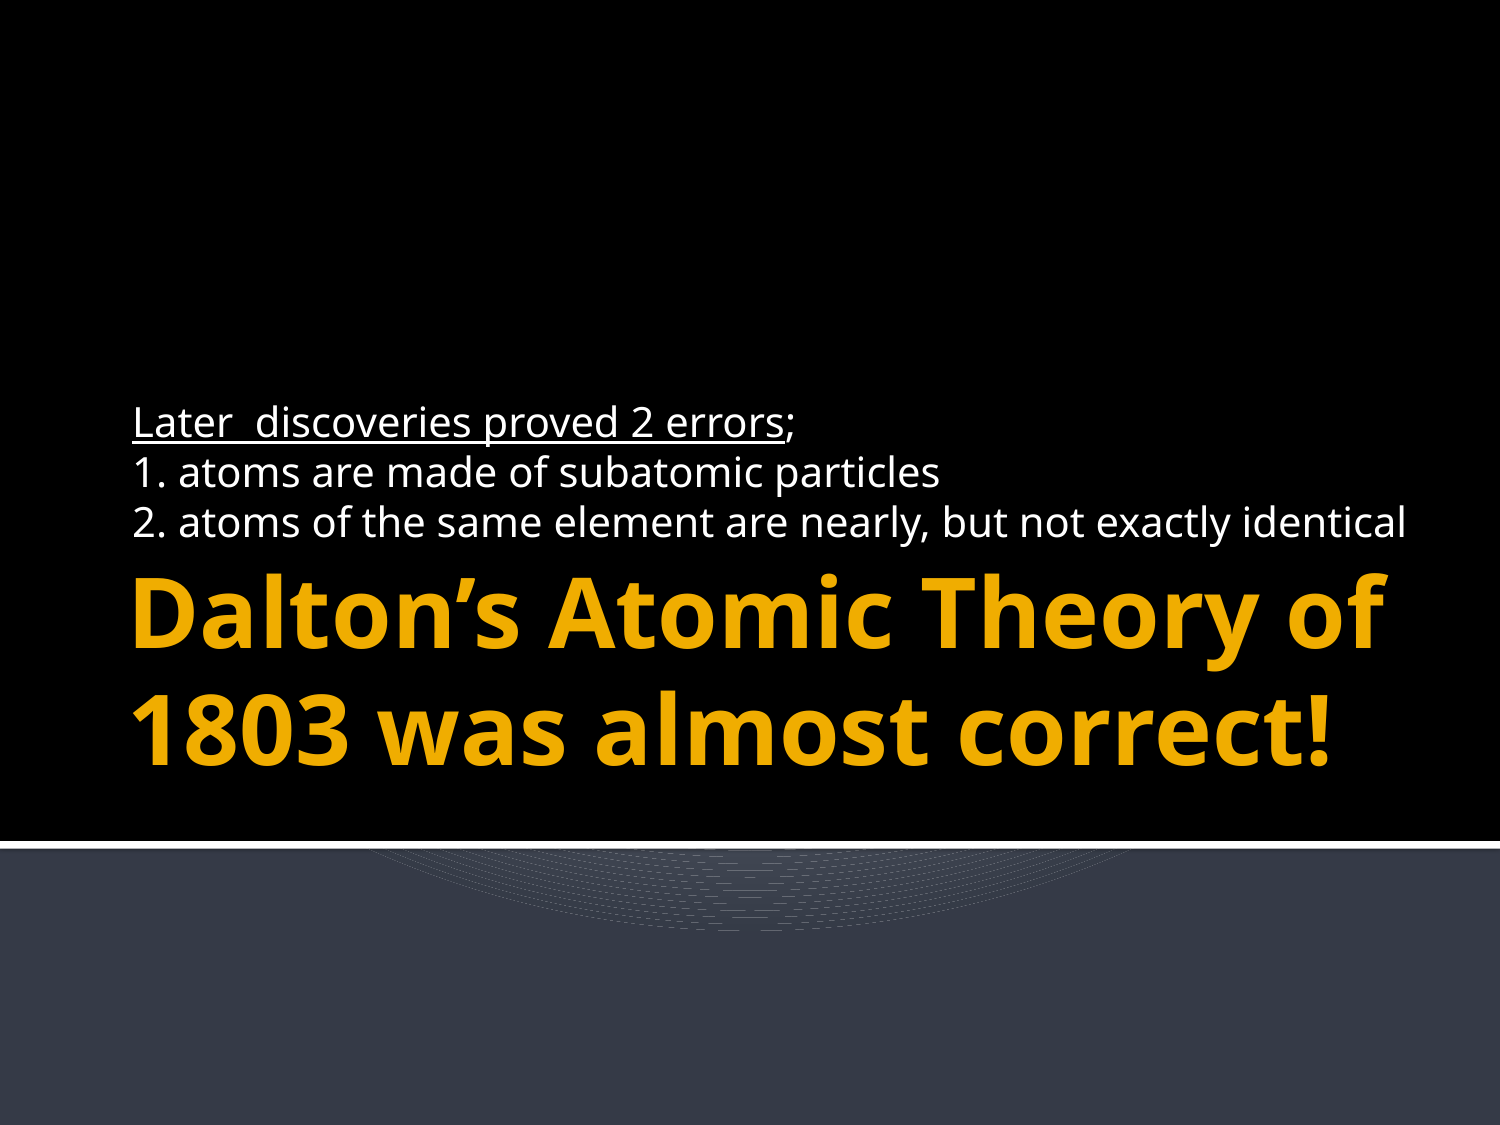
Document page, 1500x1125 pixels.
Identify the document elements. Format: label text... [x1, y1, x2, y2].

subtitle Later discoveries proved 2 errors; 1. atoms are made of subatomic particles 2. atoms of the same element are nearly, but not exactly identical [112, 299, 1438, 546]
title Dalton’s Atomic Theory of 1803 was almost correct! [112, 550, 1438, 825]
